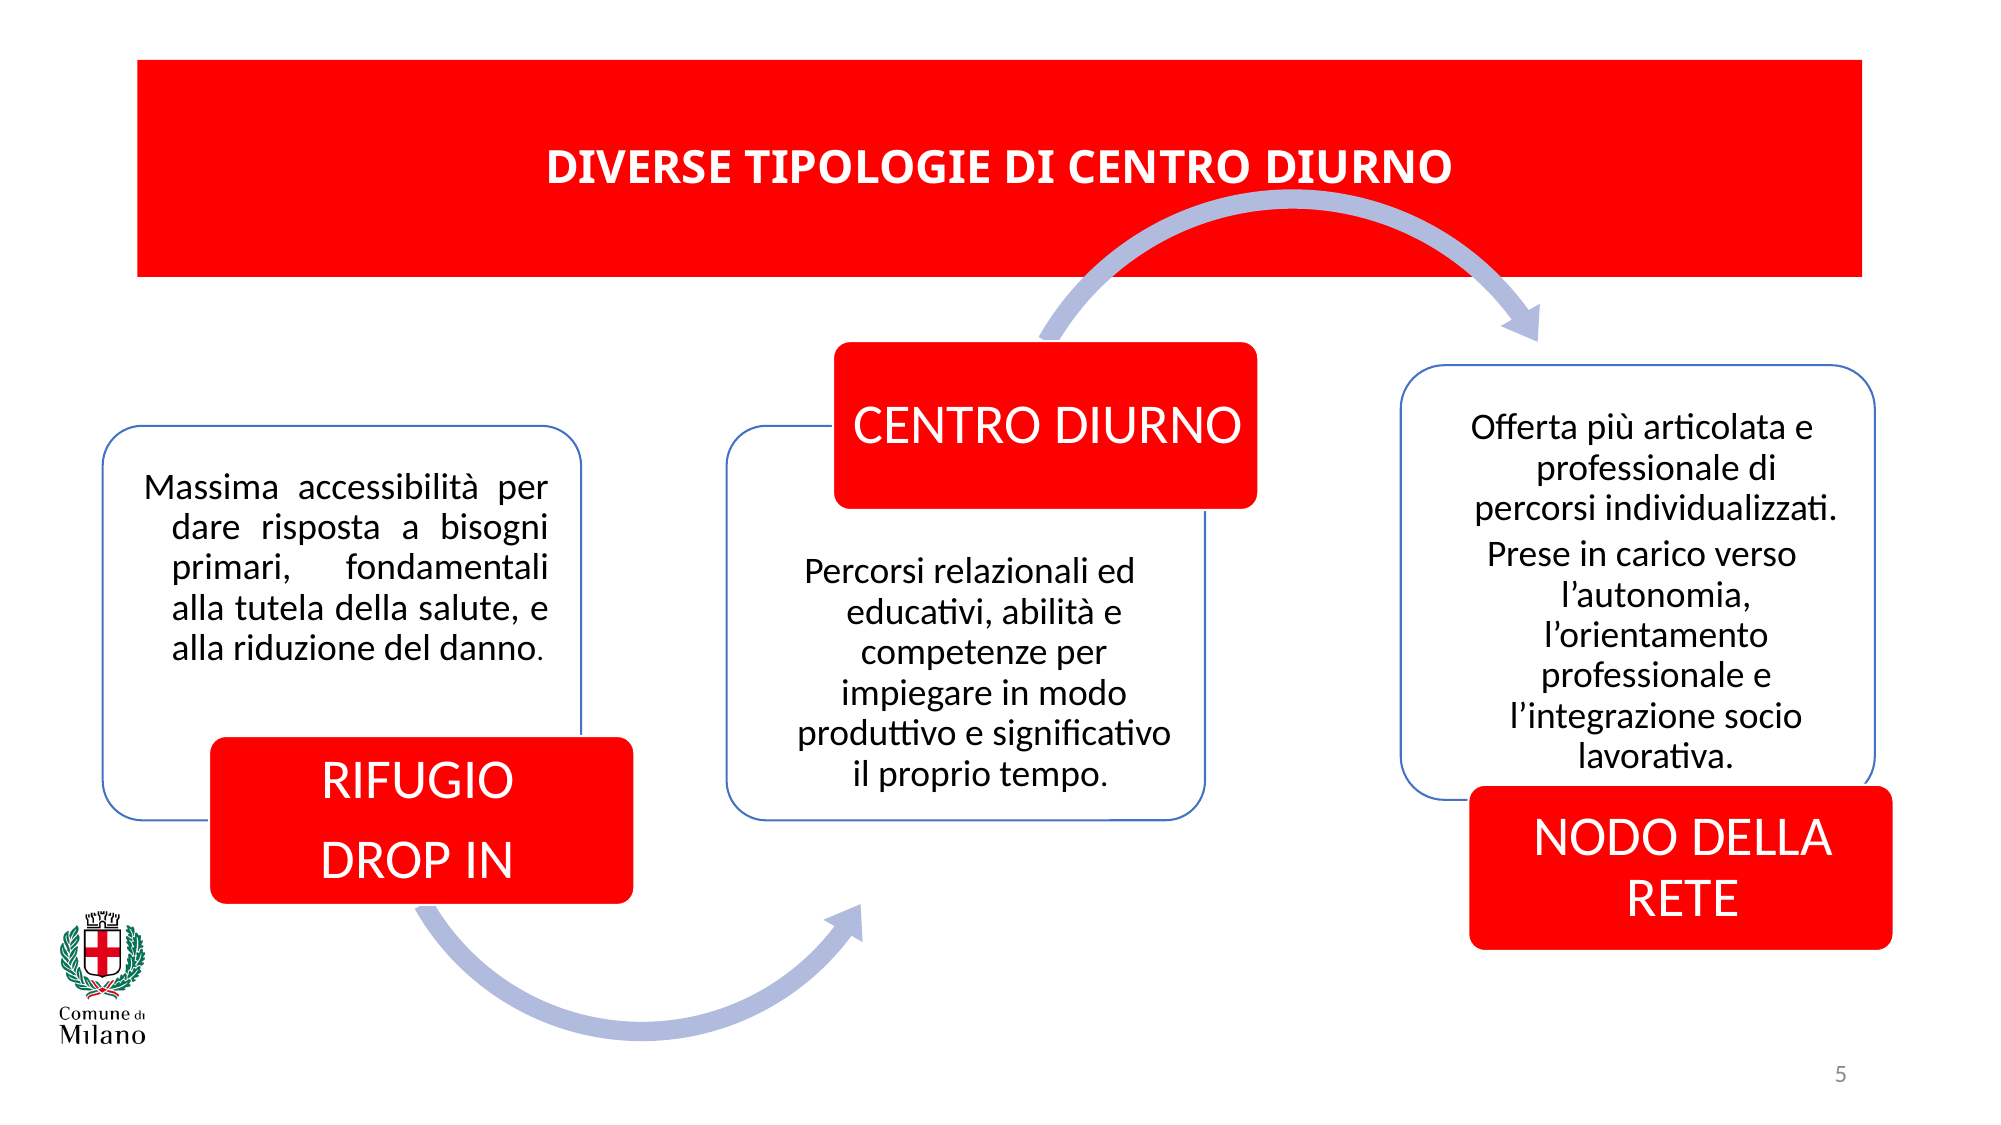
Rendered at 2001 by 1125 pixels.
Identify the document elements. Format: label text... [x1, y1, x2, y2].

title DIVERSE TIPOLOGIE DI CENTRO DIURNO [137, 59, 1863, 175]
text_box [72, 176, 1913, 1055]
slide_number 5 [1412, 1066, 1863, 1103]
picture [0, 817, 209, 1104]
